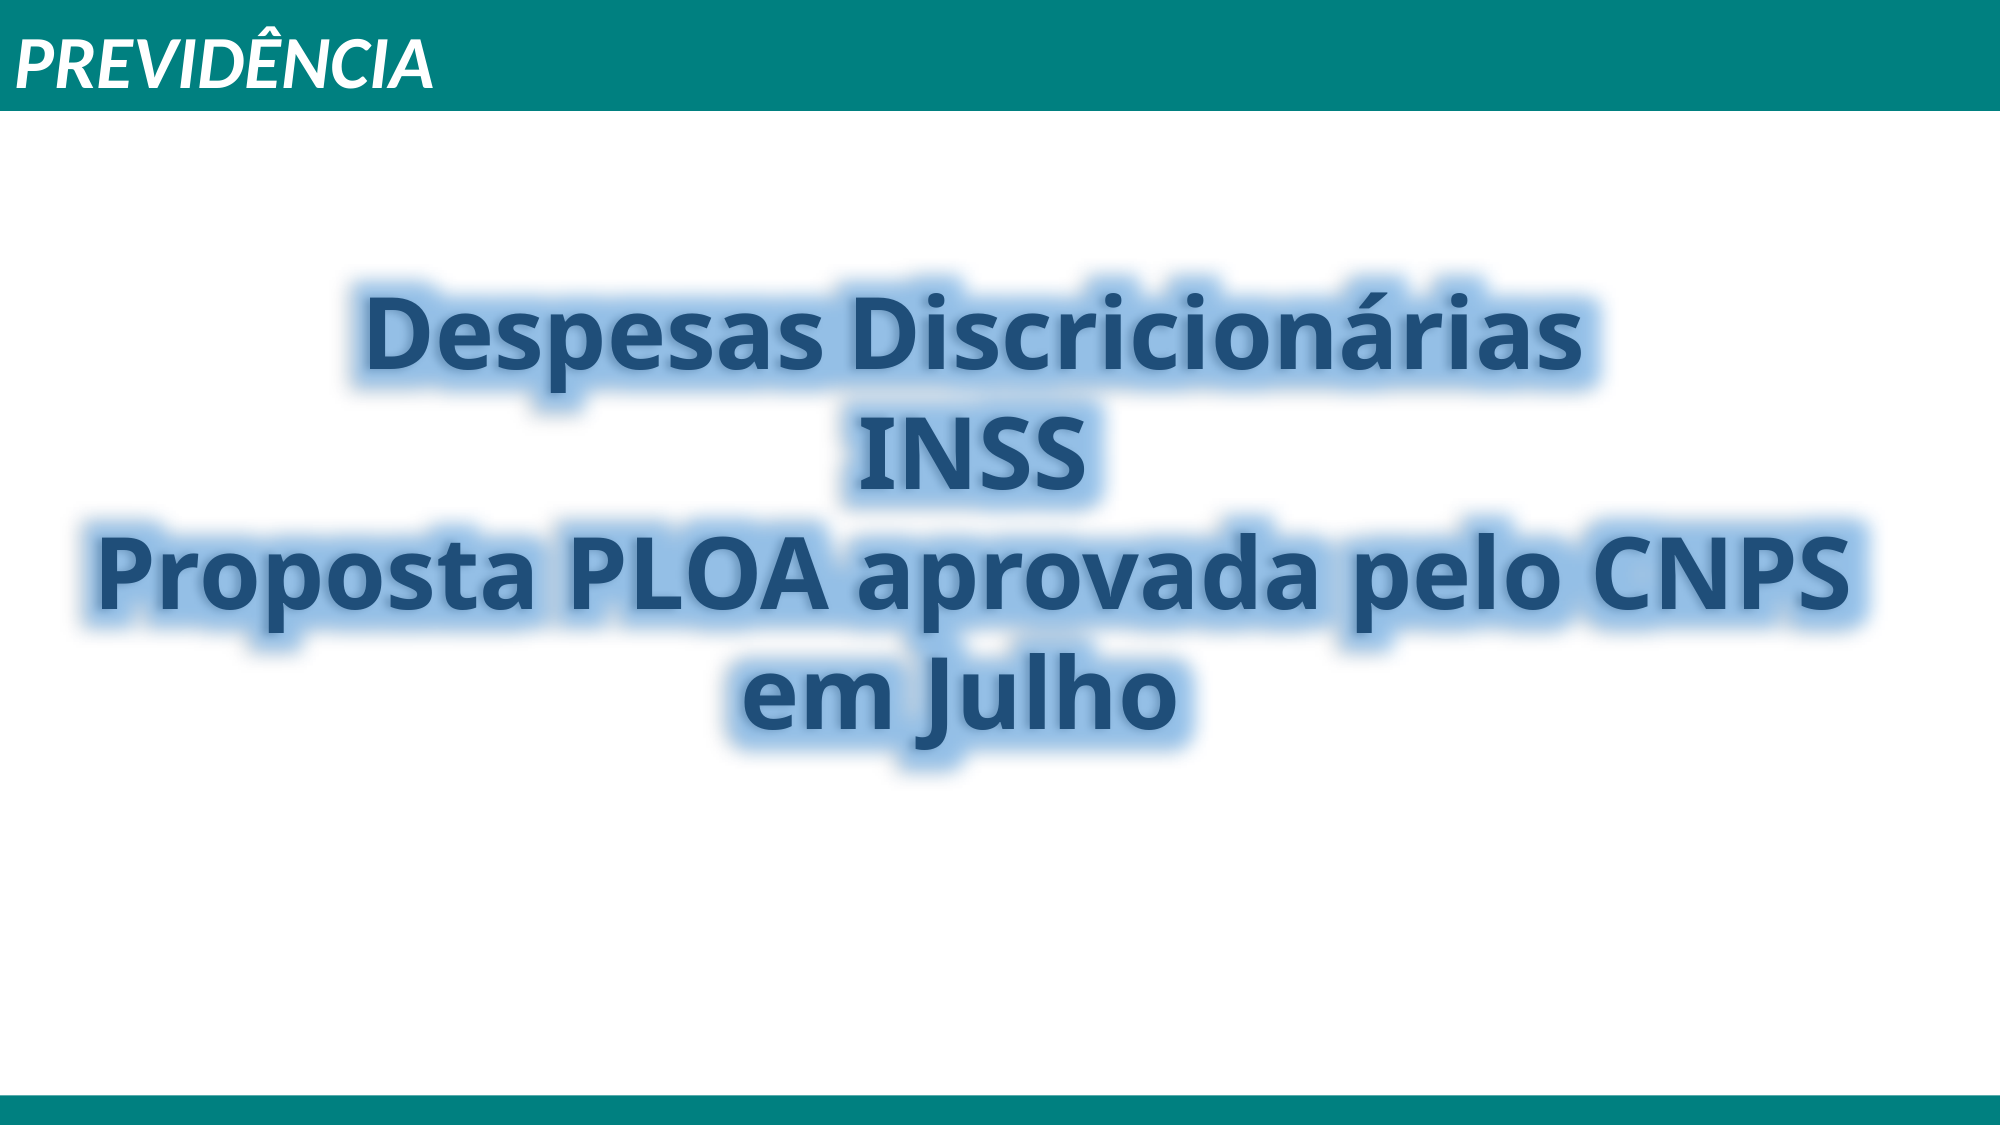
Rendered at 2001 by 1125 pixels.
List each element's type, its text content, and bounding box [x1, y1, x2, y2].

text_box PREVIDÊNCIA [0, 0, 2000, 111]
text_box [0, 1095, 2000, 1125]
text_box Despesas Discricionárias INSS Proposta PLOA aprovada pelo CNPS em Julho [35, 279, 1912, 740]
